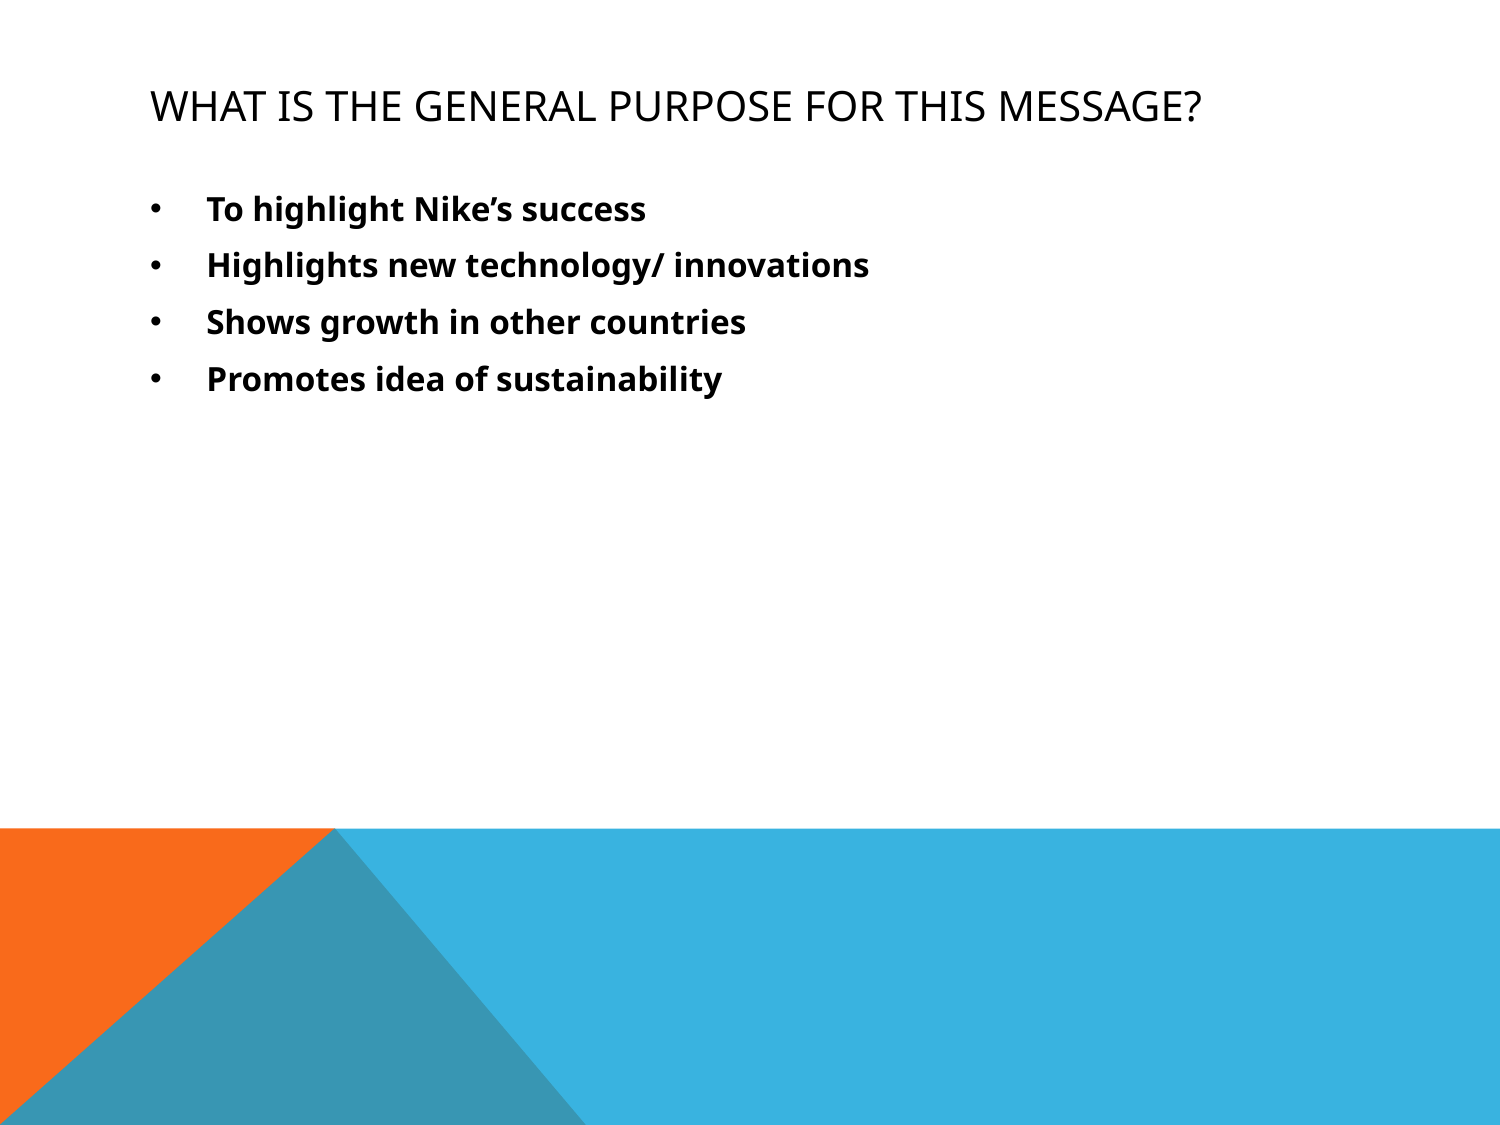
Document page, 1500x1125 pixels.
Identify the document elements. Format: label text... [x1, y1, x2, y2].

title What is the general purpose for this message? [135, 60, 1369, 150]
list To highlight Nike’s success Highlights new technology/ innovations Shows growth in other countries Promotes idea of sustainability [135, 180, 1369, 768]
